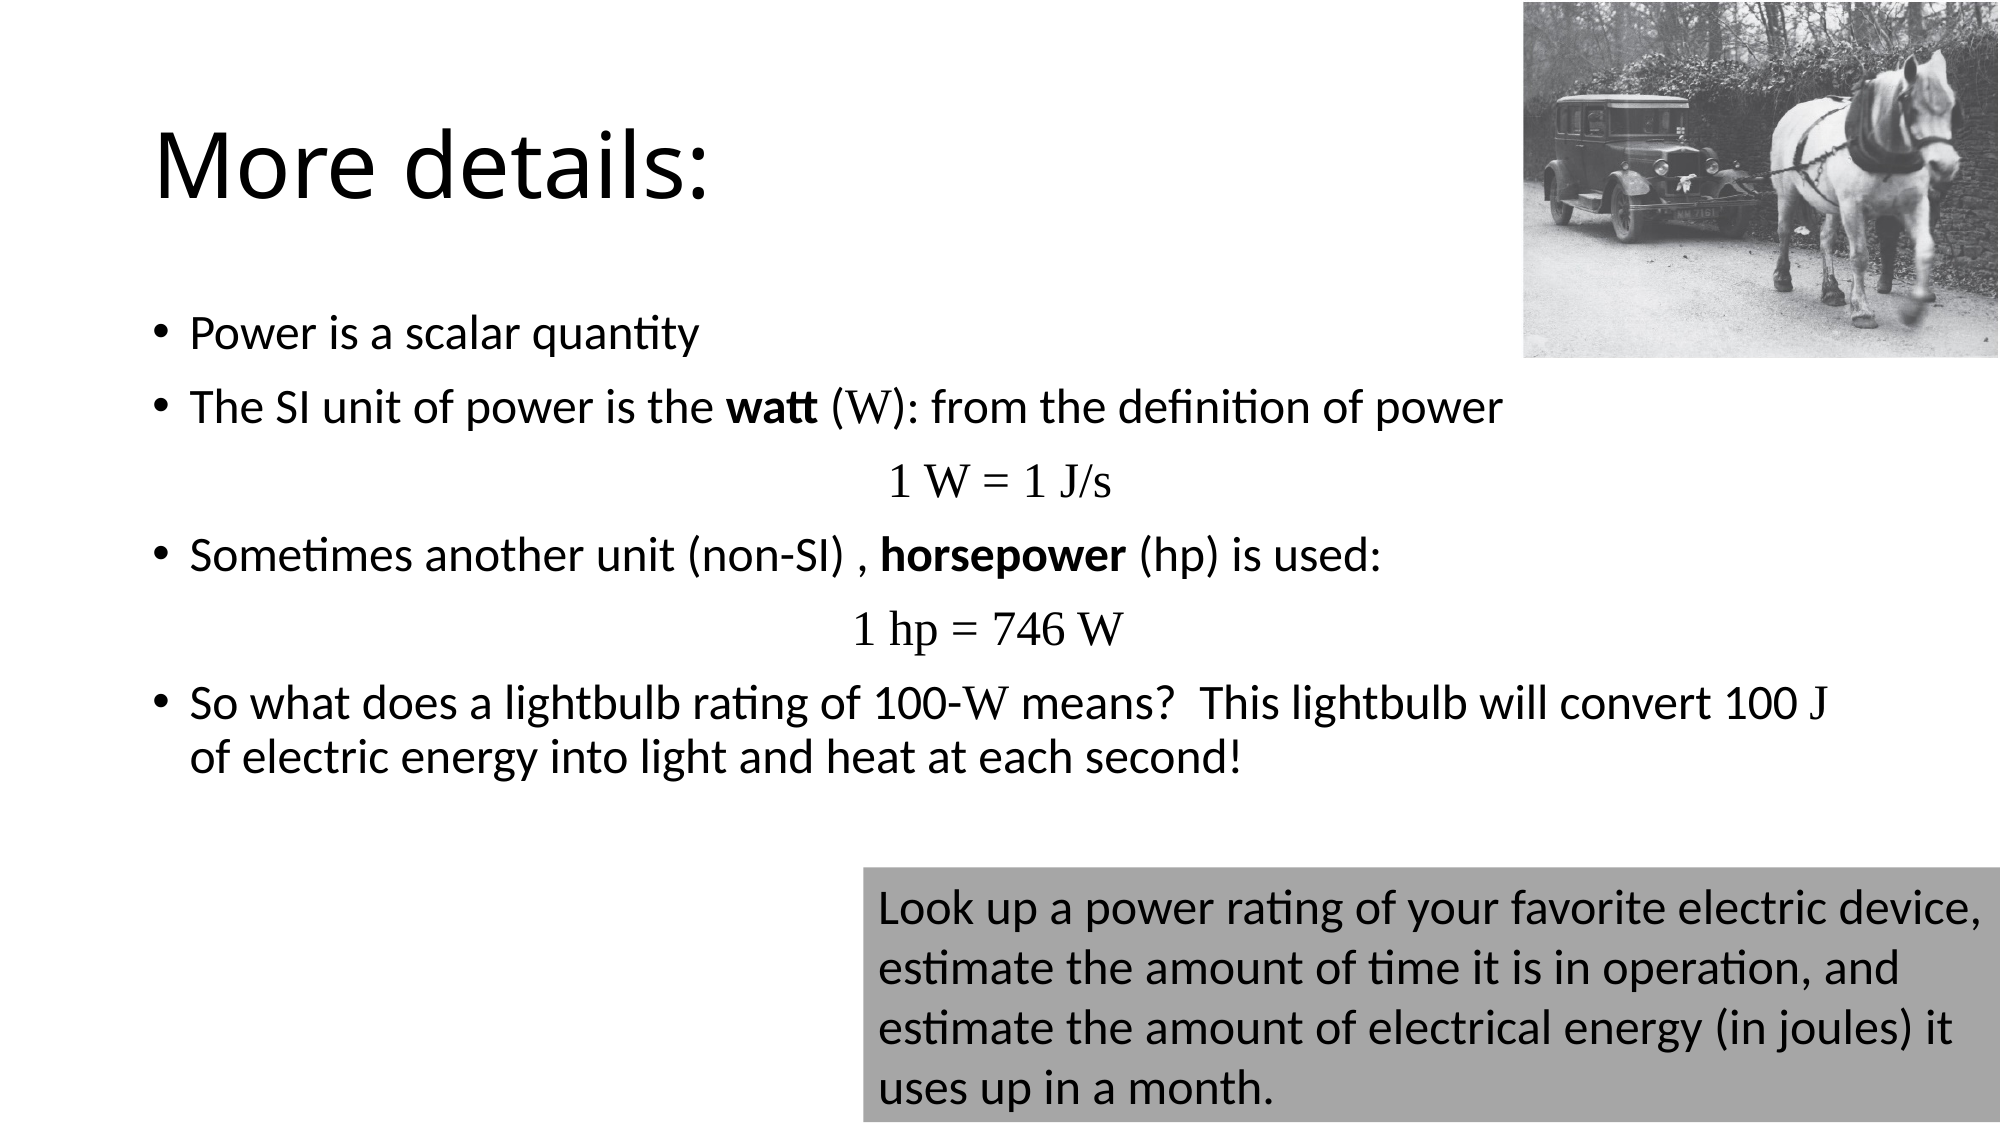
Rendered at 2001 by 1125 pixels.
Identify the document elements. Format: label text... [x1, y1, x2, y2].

text_box Look up a power rating of your favorite electric device, estimate the amount of time it is in operation, and estimate the amount of electrical energy (in joules) it uses up in a month. [863, 867, 2000, 1123]
list Power is a scalar quantity The SI unit of power is the watt (W): from the definition of power 1 W = 1 J/s Sometimes another unit (non-SI) , horsepower (hp) is used: 1 hp = 746 W So what does a lightbulb rating of 100-W means? This lightbulb will convert 100 J of electric energy into light and heat at each second! [137, 299, 1863, 796]
picture [1521, 0, 2000, 358]
title More details: [137, 59, 1521, 278]
